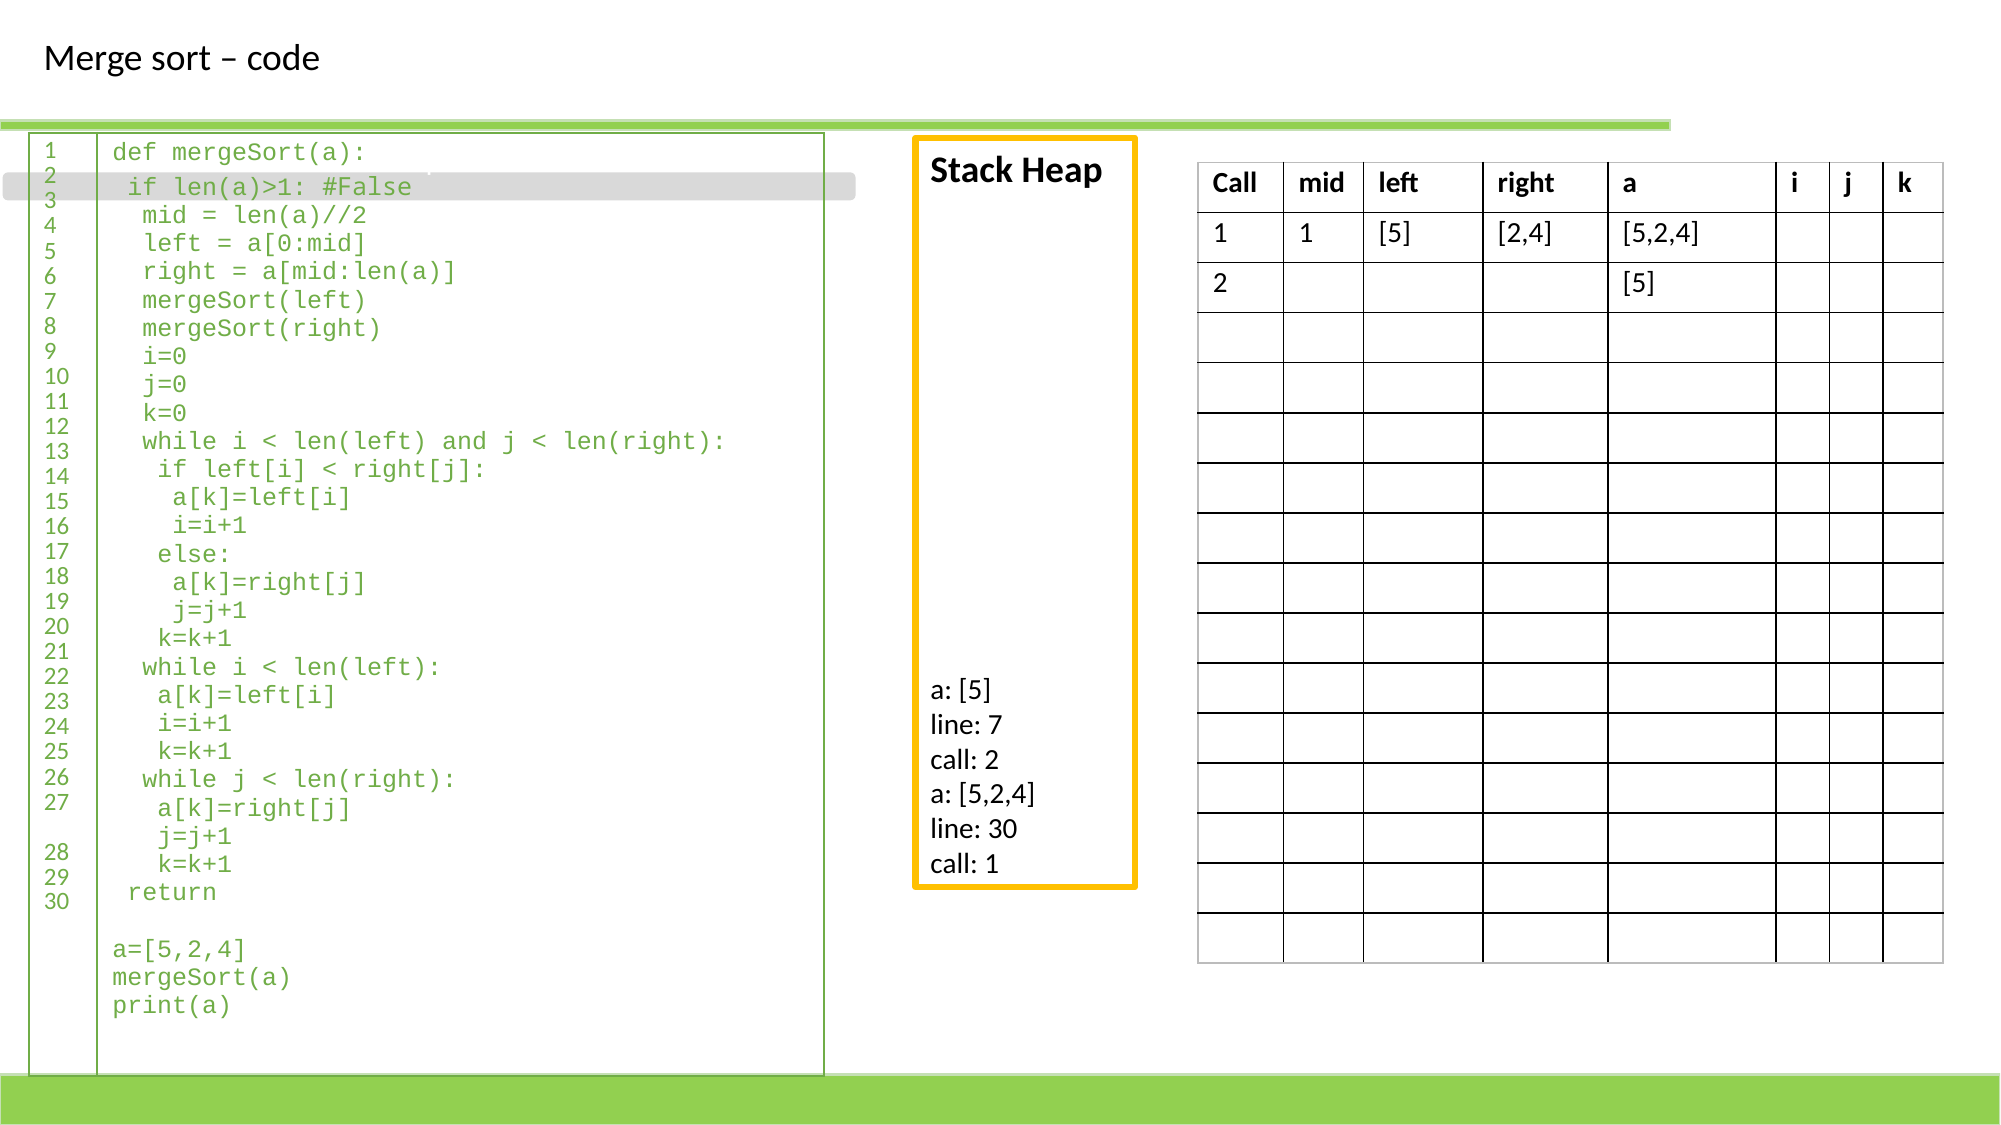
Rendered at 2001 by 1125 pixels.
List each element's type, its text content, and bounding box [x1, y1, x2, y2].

table_cell [1777, 564, 1829, 612]
table_header 1 2 3 4 5 6 7 8 9 10 11 12 13 14 15 16 17 18 19 20 21 22 23 24 25 26 27 28 29 30 [30, 134, 96, 1075]
table_cell [1609, 363, 1775, 412]
table_cell [1484, 313, 1607, 362]
table_cell [1484, 814, 1607, 862]
table_cell [1199, 614, 1283, 662]
table_cell [1484, 664, 1607, 712]
text_box Stack Heap a: [5] line: 7 call: 2 a: [5,2,4] line: 30 call: 1 [915, 137, 1135, 888]
table_cell [1484, 914, 1607, 962]
table_cell [1284, 263, 1363, 312]
table_cell [1609, 464, 1775, 512]
table_cell [1484, 514, 1607, 562]
table_cell [1364, 514, 1482, 562]
table_cell [1484, 864, 1607, 912]
table_cell [1884, 564, 1942, 612]
table_cell [1884, 464, 1942, 512]
table_cell [1364, 614, 1482, 662]
table_cell [1609, 764, 1775, 812]
table_cell [1284, 714, 1363, 762]
table_header j [1830, 163, 1882, 212]
table_cell [1884, 914, 1942, 962]
table_header i [1777, 163, 1829, 212]
table_cell [1609, 664, 1775, 712]
table_cell 2 [1199, 263, 1283, 312]
table_cell [1609, 564, 1775, 612]
table_cell [1609, 814, 1775, 862]
table_cell [1484, 764, 1607, 812]
table_cell [1484, 363, 1607, 412]
table_cell [1199, 414, 1283, 462]
table_cell 1 [1284, 213, 1363, 262]
table_cell [1777, 414, 1829, 462]
table_cell [1199, 664, 1283, 712]
table_cell [2,4] [1484, 213, 1607, 262]
table_cell [1199, 914, 1283, 962]
table_cell [1364, 764, 1482, 812]
table_cell [1777, 514, 1829, 562]
table_cell [1777, 714, 1829, 762]
table_cell [1364, 313, 1482, 362]
table_cell [1830, 313, 1882, 362]
table_cell [1830, 764, 1882, 812]
table_cell [1484, 263, 1607, 312]
table_cell [1484, 614, 1607, 662]
table_cell [1284, 514, 1363, 562]
table_cell [5] [1364, 213, 1482, 262]
table_cell [1830, 213, 1882, 262]
table_cell [1364, 664, 1482, 712]
table_cell [1777, 864, 1829, 912]
table_cell [1609, 914, 1775, 962]
table_cell [1609, 514, 1775, 562]
table_header def mergeSort(a): if len(a)>1: #False mid = len(a)//2 left = a[0:mid] right = a[mid:len(a)] mergeSort(left) mergeSort(right) i=0 j=0 k=0 while i < len(left) and j < len(right): if left[i] < right[j]: a[k]=left[i] i=i+1 else: a[k]=right[j] j=j+1 k=k+1 while i < len(left): a[k]=left[i] i=i+1 k=k+1 while j < len(right): a[k]=right[j] j=j+1 k=k+1 return a=[5,2,4] mergeSort(a) print(a) [98, 134, 823, 1075]
table_cell [1199, 514, 1283, 562]
table_cell [1884, 864, 1942, 912]
table_cell [1284, 864, 1363, 912]
table_cell [1484, 464, 1607, 512]
table_cell [1884, 664, 1942, 712]
table_cell [1284, 764, 1363, 812]
text_box + + [2, 172, 28, 201]
table_cell [1199, 363, 1283, 412]
table_cell [1777, 213, 1829, 262]
table_cell [1284, 664, 1363, 712]
table_cell [1884, 414, 1942, 462]
table_cell [1609, 864, 1775, 912]
table_cell [1884, 764, 1942, 812]
table_cell [1830, 464, 1882, 512]
table_cell [1777, 313, 1829, 362]
table_header mid [1284, 163, 1363, 212]
table_cell [1884, 514, 1942, 562]
table_cell [1830, 914, 1882, 962]
table_cell [1284, 564, 1363, 612]
text_box Merge sort – code [28, 25, 1072, 86]
table_cell [1884, 263, 1942, 312]
table_cell [1830, 564, 1882, 612]
table_cell [1284, 814, 1363, 862]
table_cell [1364, 914, 1482, 962]
table_cell [1830, 664, 1882, 712]
table_cell [1884, 714, 1942, 762]
table_header right [1484, 163, 1607, 212]
table_cell [1484, 714, 1607, 762]
table_cell [1364, 263, 1482, 312]
table_cell [1284, 363, 1363, 412]
table_header a [1609, 163, 1775, 212]
table_header left [1364, 163, 1482, 212]
table_cell [1884, 814, 1942, 862]
text_box + + [825, 172, 856, 201]
table_cell [1199, 714, 1283, 762]
table_cell [1284, 614, 1363, 662]
table_cell [1884, 213, 1942, 262]
table_cell [1777, 464, 1829, 512]
table_cell [1609, 714, 1775, 762]
table_cell [1777, 263, 1829, 312]
table_cell [1484, 564, 1607, 612]
table_cell [1364, 814, 1482, 862]
table_header k [1884, 163, 1942, 212]
table_cell [1364, 714, 1482, 762]
table_cell [1284, 464, 1363, 512]
table_cell [1884, 614, 1942, 662]
table_cell [1830, 263, 1882, 312]
table_cell [1364, 564, 1482, 612]
table_cell [1199, 564, 1283, 612]
table_cell [1884, 313, 1942, 362]
table_cell [1284, 914, 1363, 962]
table_cell [1609, 614, 1775, 662]
table_cell [1484, 414, 1607, 462]
table_cell [1830, 514, 1882, 562]
table_cell [5,2,4] [1609, 213, 1775, 262]
table_cell [5] [1609, 263, 1775, 312]
table_cell [1199, 313, 1283, 362]
table_cell [1199, 814, 1283, 862]
table_cell [1364, 414, 1482, 462]
table_cell [1777, 614, 1829, 662]
table_cell [1199, 464, 1283, 512]
table_cell [1884, 363, 1942, 412]
table_cell [1364, 464, 1482, 512]
table_cell [1199, 864, 1283, 912]
table_cell [1609, 414, 1775, 462]
table_cell [1777, 764, 1829, 812]
table_cell [1284, 313, 1363, 362]
table_cell [1830, 714, 1882, 762]
table_cell [1777, 814, 1829, 862]
table_cell [1777, 664, 1829, 712]
table_cell [1830, 814, 1882, 862]
table_cell [1199, 764, 1283, 812]
table_cell [1830, 414, 1882, 462]
table_cell [1284, 414, 1363, 462]
table_cell 1 [1199, 213, 1283, 262]
table_cell [1830, 864, 1882, 912]
table_cell [1609, 313, 1775, 362]
table_cell [1364, 864, 1482, 912]
table_header Call [1199, 163, 1283, 212]
table_cell [1364, 363, 1482, 412]
table_cell [1777, 914, 1829, 962]
table_cell [1830, 363, 1882, 412]
table_cell [1830, 614, 1882, 662]
table_cell [1777, 363, 1829, 412]
